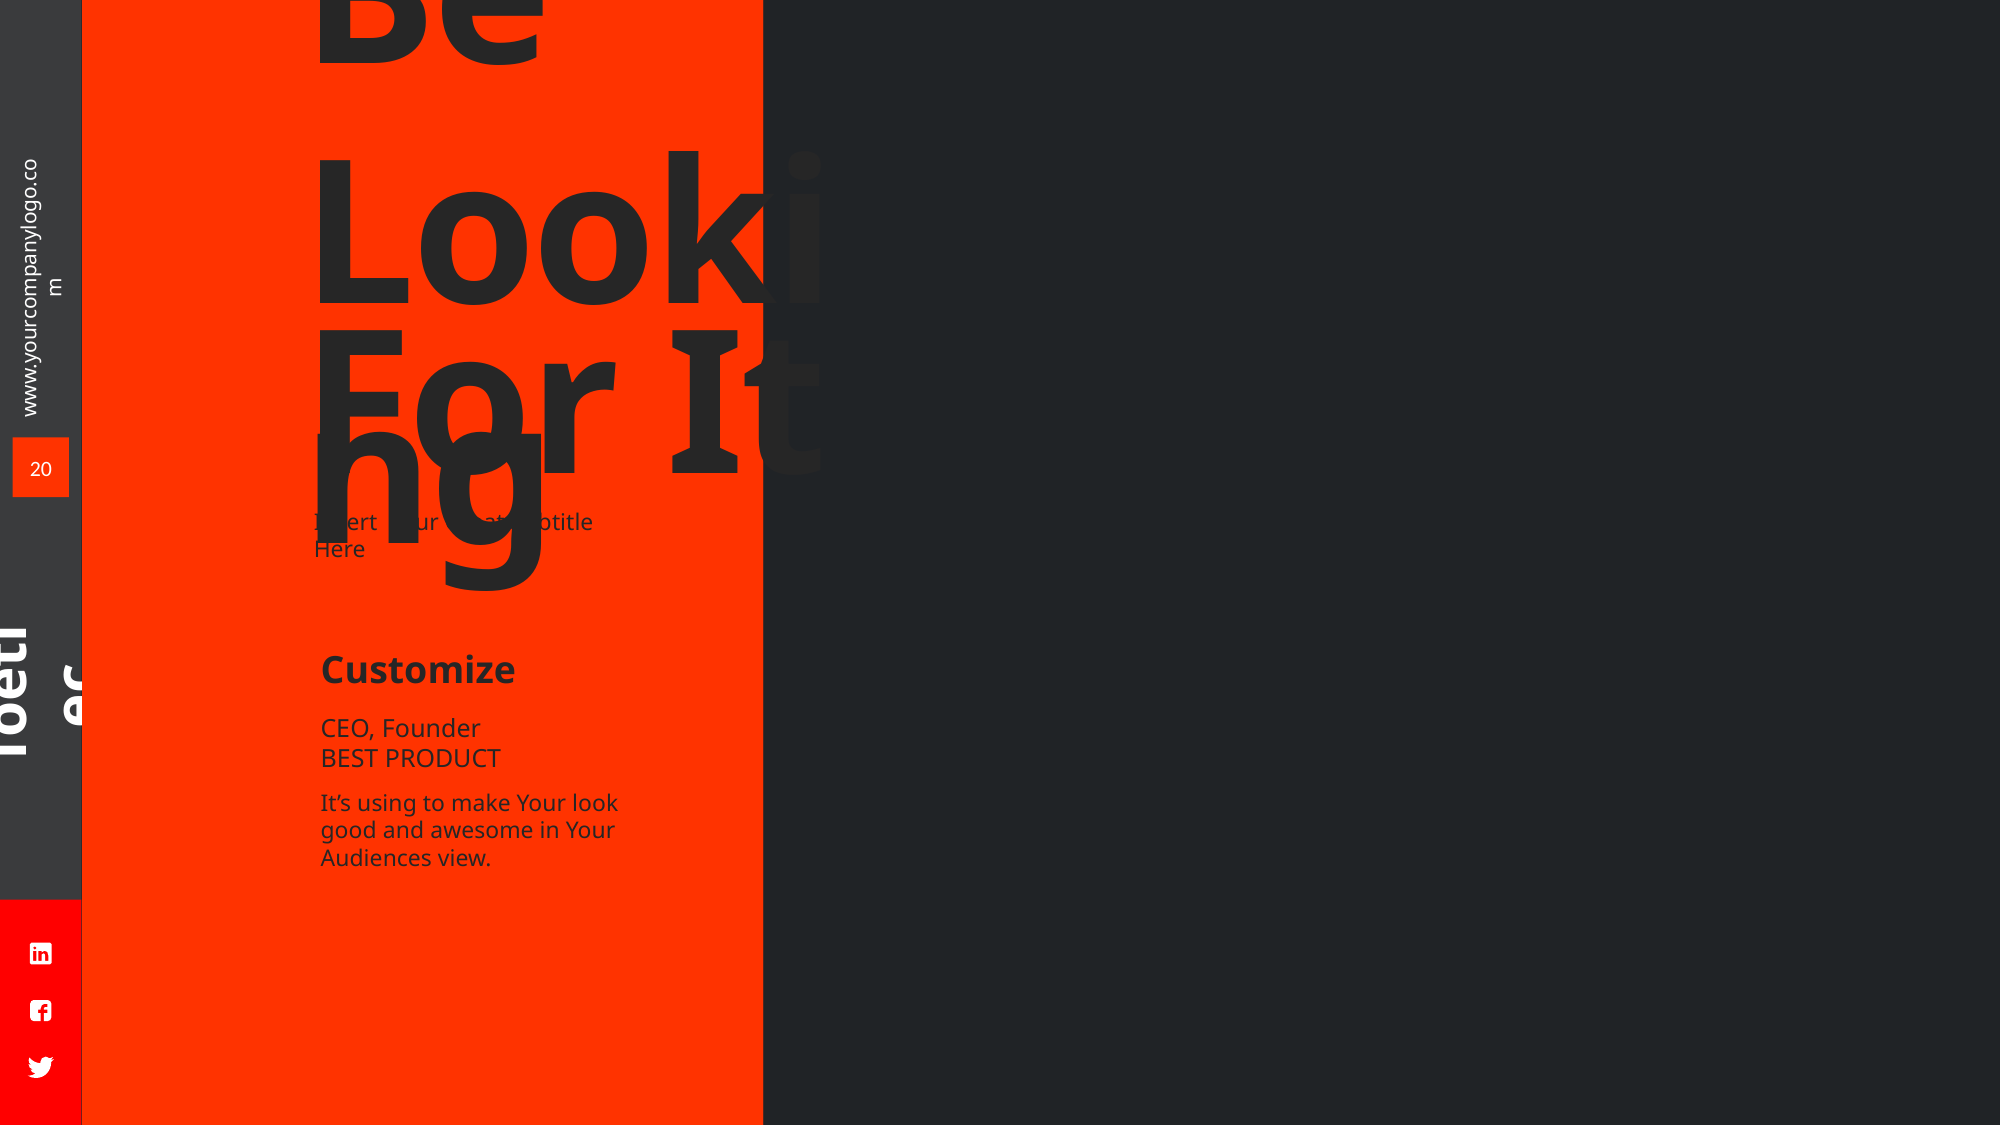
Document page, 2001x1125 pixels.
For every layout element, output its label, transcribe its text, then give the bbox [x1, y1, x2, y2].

slide_number 20 [12, 437, 69, 498]
text_box Customize [305, 641, 598, 697]
text_box Insert Your Great Subtitle Here [298, 500, 653, 570]
text_box [81, 0, 763, 1125]
text_box Be Looking [287, 120, 763, 290]
picture [763, 0, 2000, 1125]
text_box For It [287, 290, 763, 498]
text_box CEO, Founder BEST PRODUCT [305, 705, 698, 780]
text_box It’s using to make Your look good and awesome in Your Audiences view. [305, 781, 661, 879]
